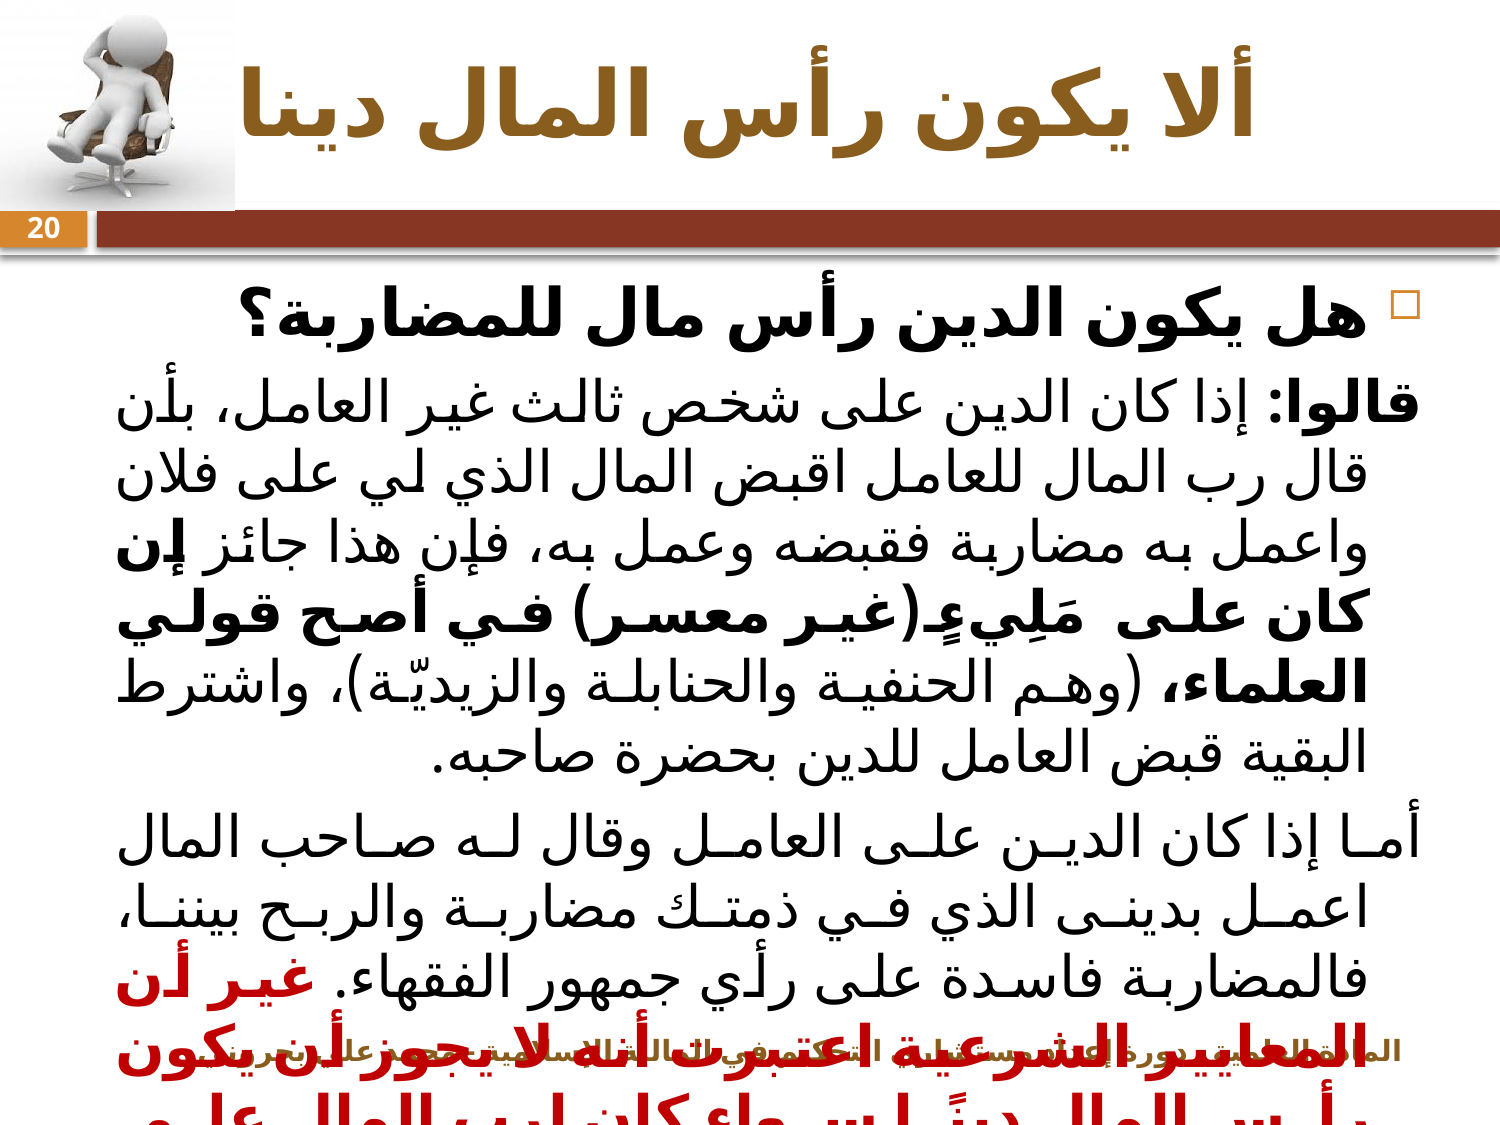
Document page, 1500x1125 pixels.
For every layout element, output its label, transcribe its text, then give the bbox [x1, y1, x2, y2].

title ألا يكون رأس المال دينا [235, 0, 1438, 200]
slide_number 20 [0, 220, 88, 249]
footer المادة العلمية - دورة إعداد مستشاري التحكيم في المالية الإسلامية - محمد علي بحروني [117, 1019, 1418, 1080]
list هل يكون الدين رأس مال للمضاربة؟ قالوا: إذا كان الدين على شخص ثالث غير العامل، بأن قال رب المال للعامل اقبض المال الذي لي على فلان واعمل به مضاربة فقبضه وعمل به، فإن هذا جائز إن كان على مَلِيءٍ (غير معسر) في أصح قولي العلماء، (وهم الحنفية والحنابلة والزيديّة)، واشترط البقية قبض العامل للدين بحضرة صاحبه. أما إذا كان الدين على العامل وقال له صاحب المال اعمل بدينى الذي في ذمتك مضاربة والربح بيننا، فالمضاربة فاسدة على رأي جمهور الفقهاء. غير أن المعايير الشرعية اعتبرت أنه لا يجوز أن يكون رأس المال دينًا سواء كان لرب المال على المضارب أو على غيره. [100, 262, 1438, 1000]
picture [0, 0, 235, 212]
